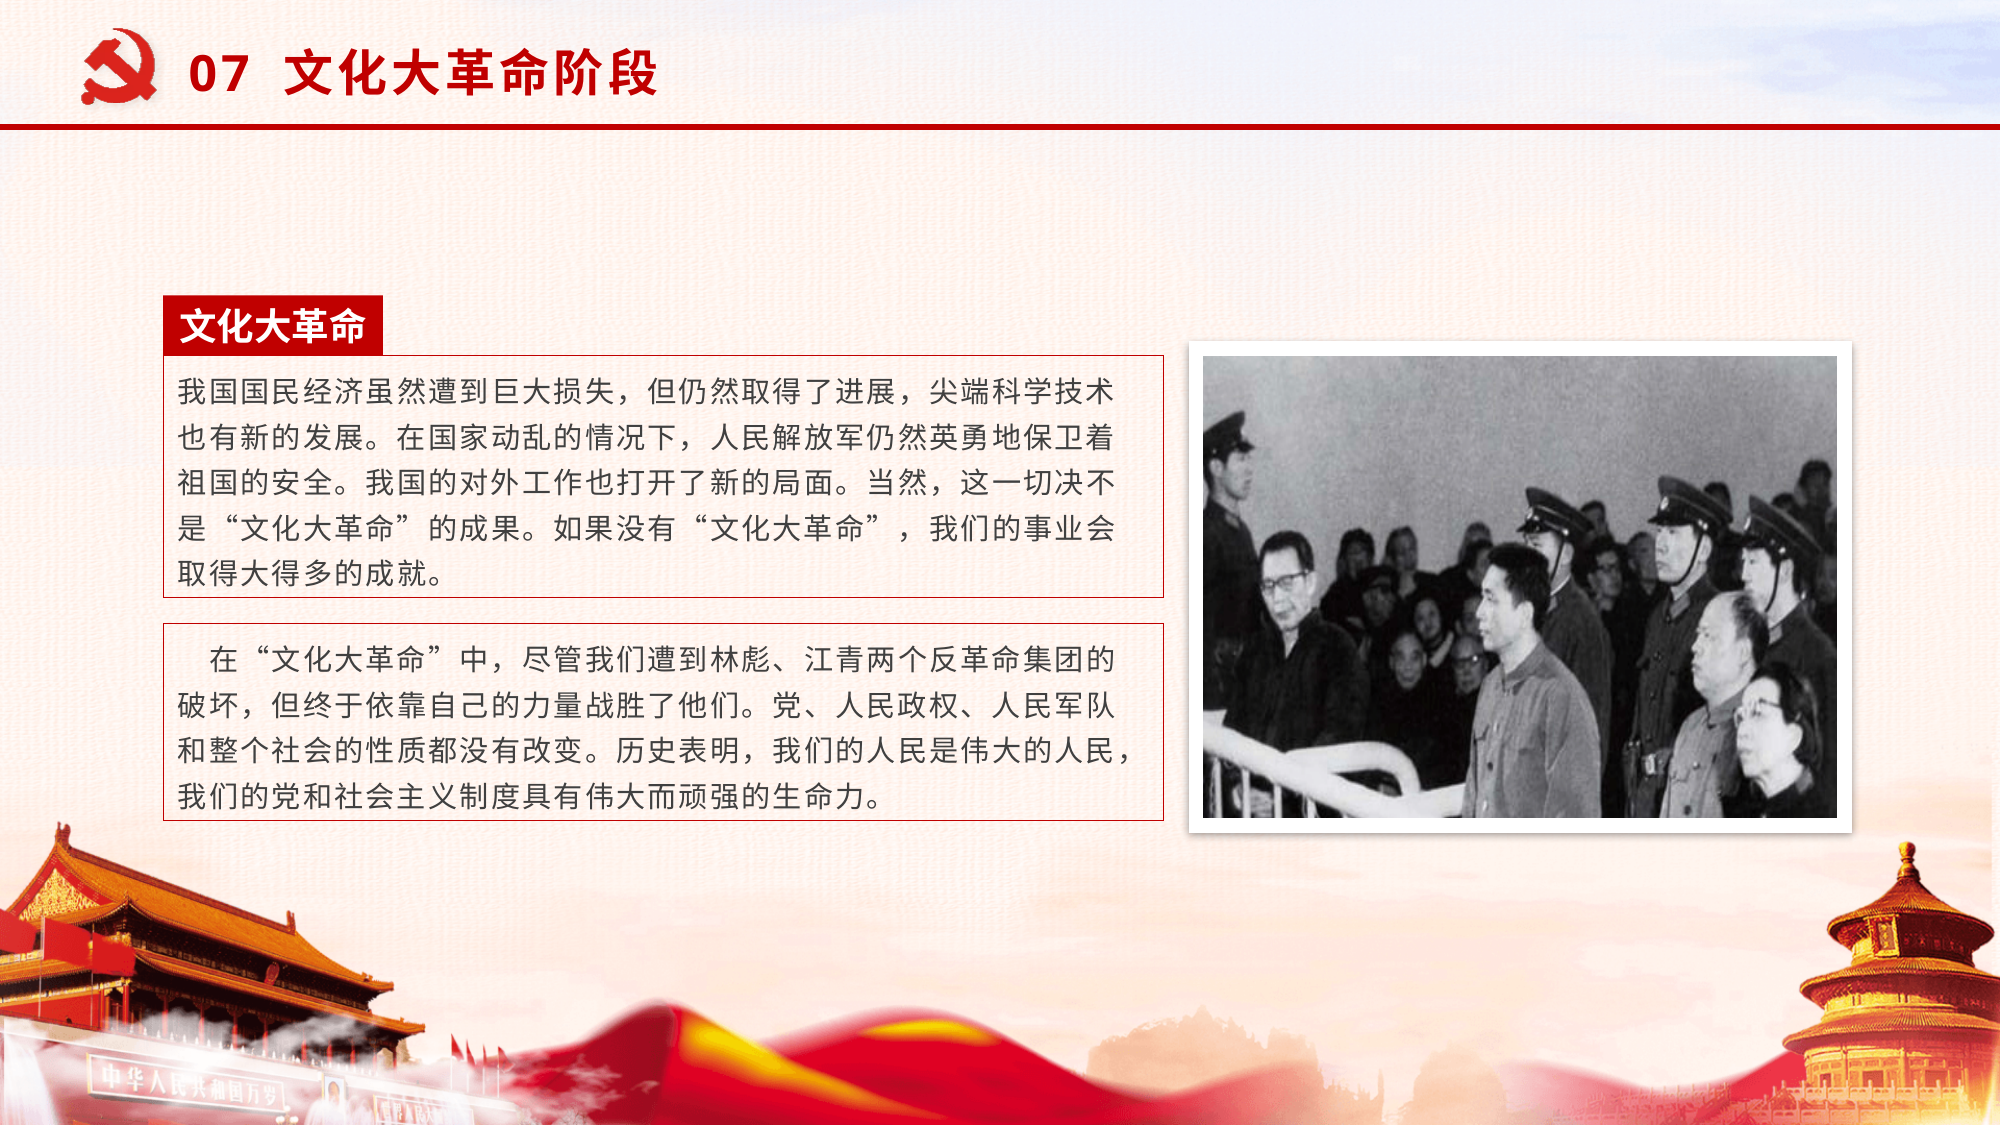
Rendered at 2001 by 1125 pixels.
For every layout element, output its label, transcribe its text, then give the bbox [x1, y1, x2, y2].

picture [0, 0, 2000, 124]
text_box 文化大革命 [163, 295, 383, 356]
picture [0, 130, 2000, 1125]
text_box 07 文化大革命阶段 [178, 34, 689, 109]
text_box 在“文化大革命”中，尽管我们遭到林彪、江青两个反革命集团的破坏，但终于依靠自己的力量战胜了他们。党、人民政权、人民军队和整个社会的性质都没有改变。历史表明，我们的人民是伟大的人民，我们的党和社会主义制度具有伟大而顽强的生命力。 [163, 623, 1164, 821]
text_box 我国国民经济虽然遭到巨大损失，但仍然取得了进展，尖端科学技术也有新的发展。在国家动乱的情况下，人民解放军仍然英勇地保卫着祖国的安全。我国的对外工作也打开了新的局面。当然，这一切决不是“文化大革命”的成果。如果没有“文化大革命”，我们的事业会取得大得多的成就。 [163, 355, 1164, 598]
